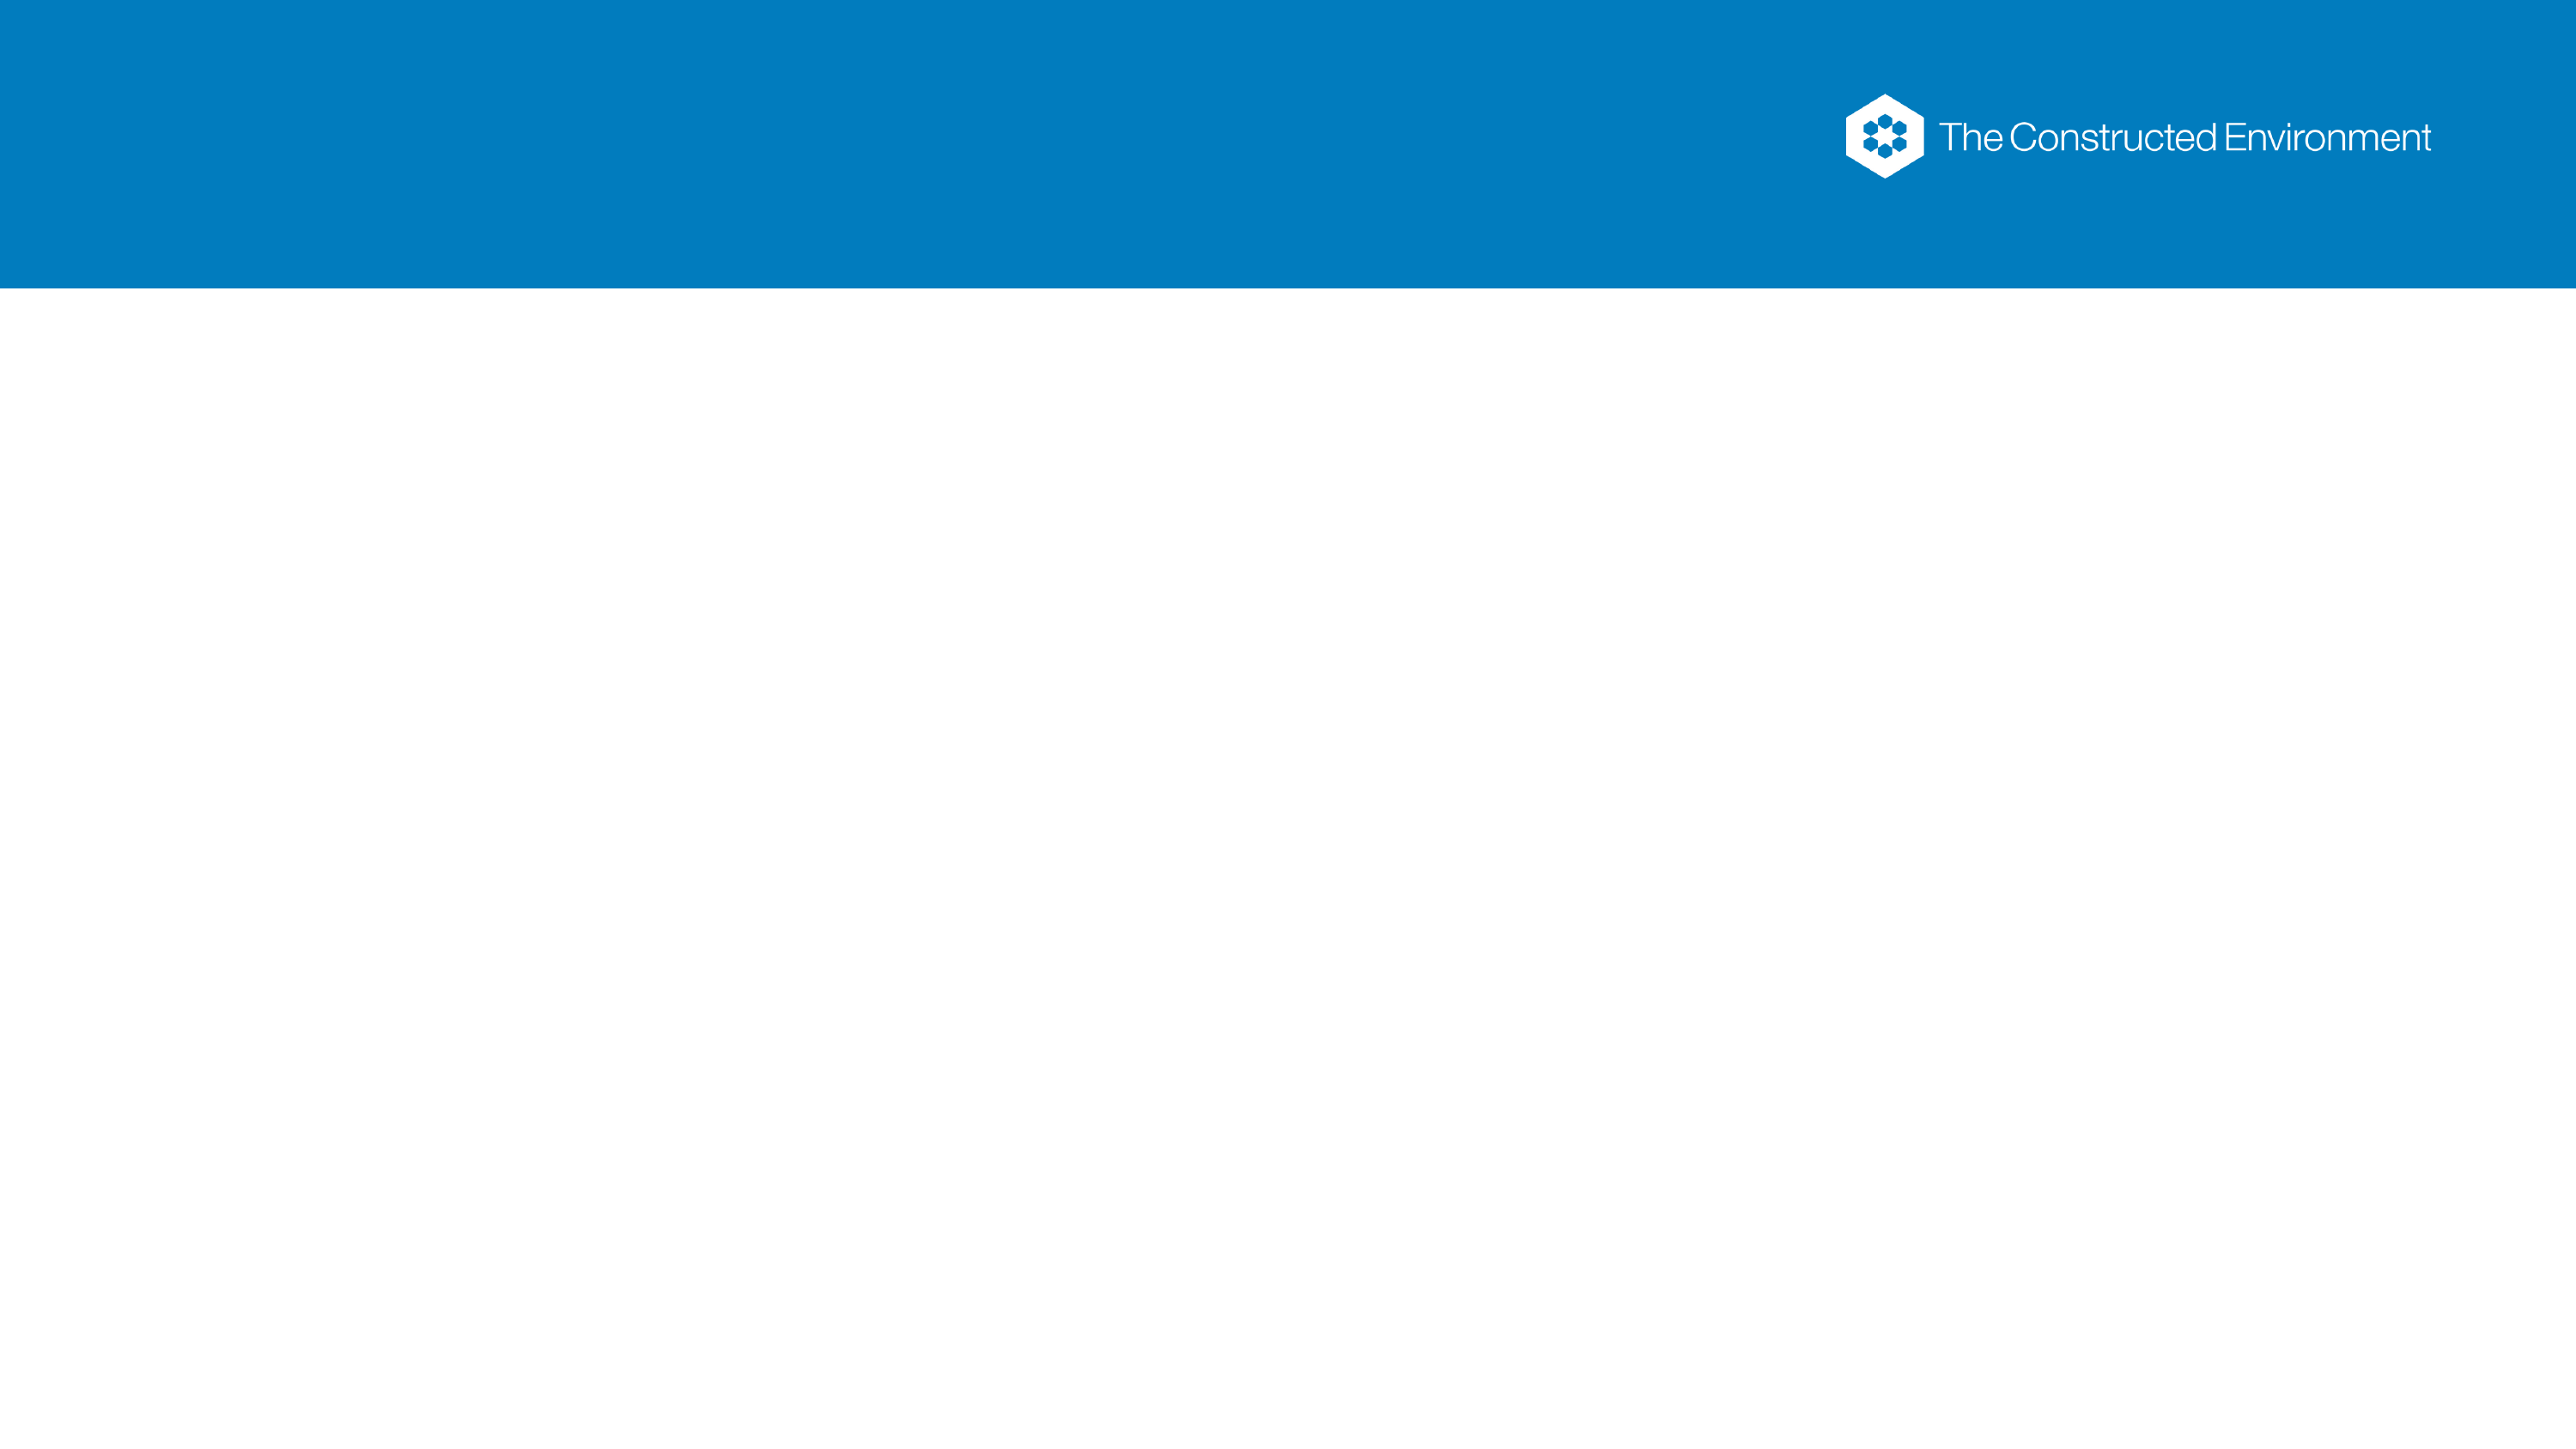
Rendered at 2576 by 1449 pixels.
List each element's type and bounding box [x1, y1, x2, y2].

text_box [0, 0, 2576, 288]
